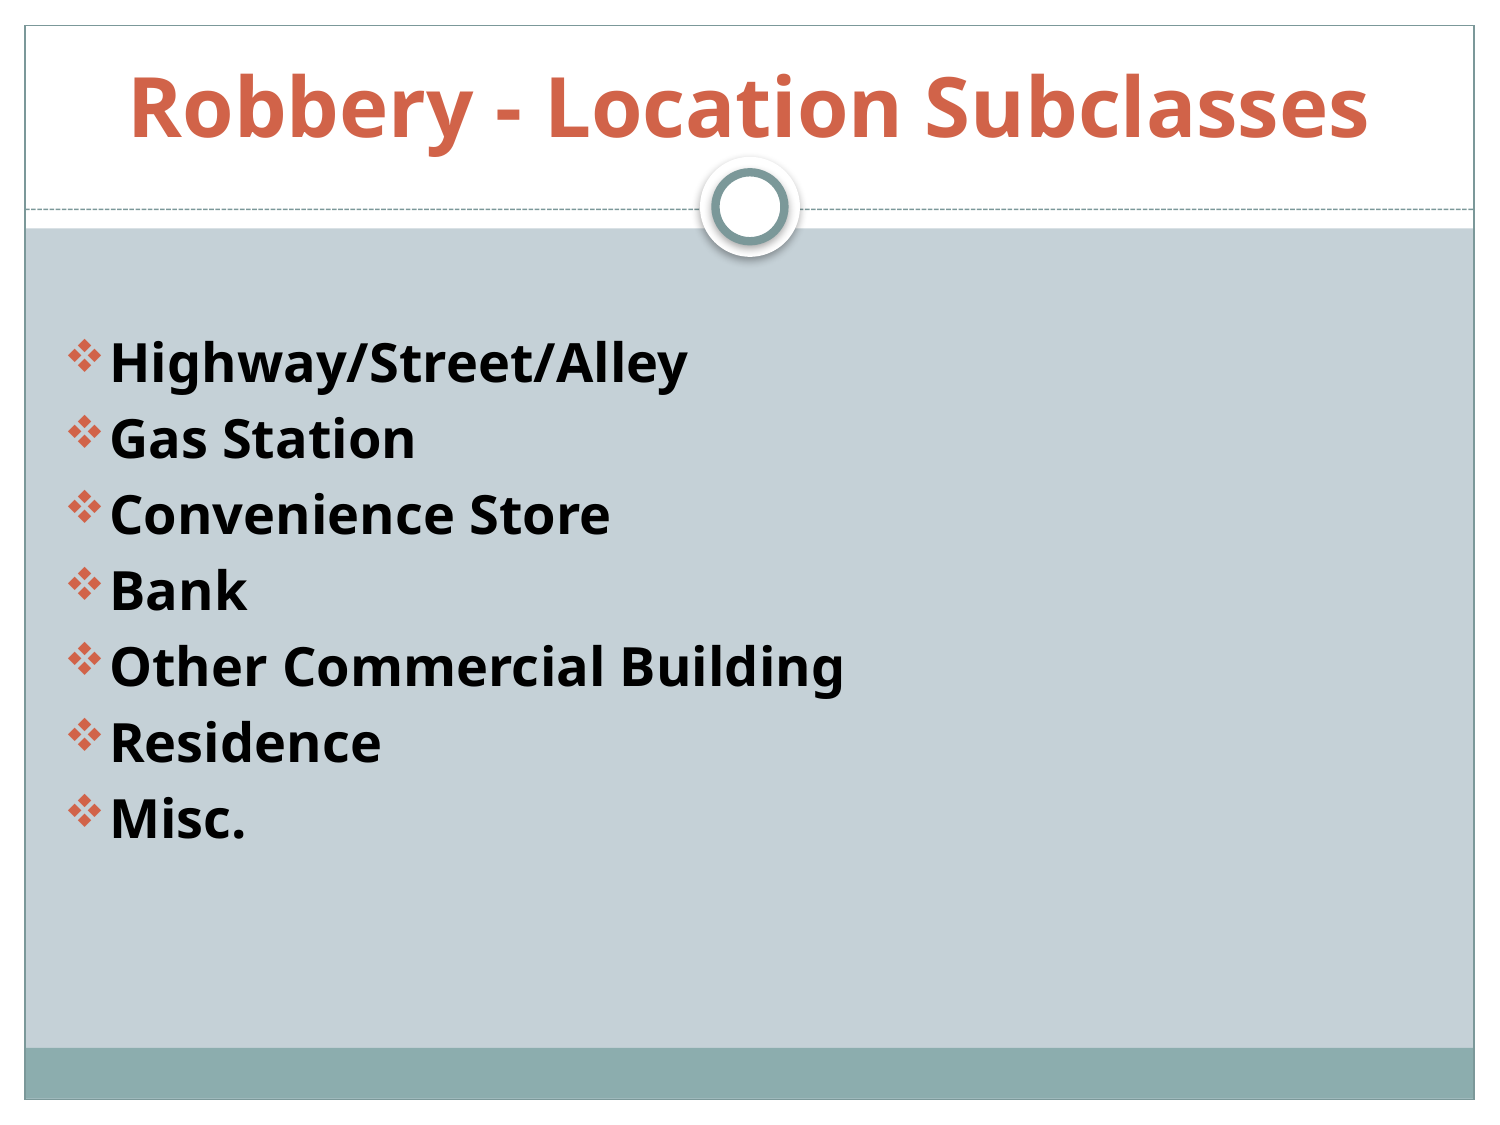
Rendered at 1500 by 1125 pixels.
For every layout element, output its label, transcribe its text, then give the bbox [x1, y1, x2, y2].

title Robbery - Location Subclasses [49, 37, 1450, 162]
list Highway/Street/Alley Gas Station Convenience Store Bank Other Commercial Building Residence Misc. [49, 250, 1445, 1001]
